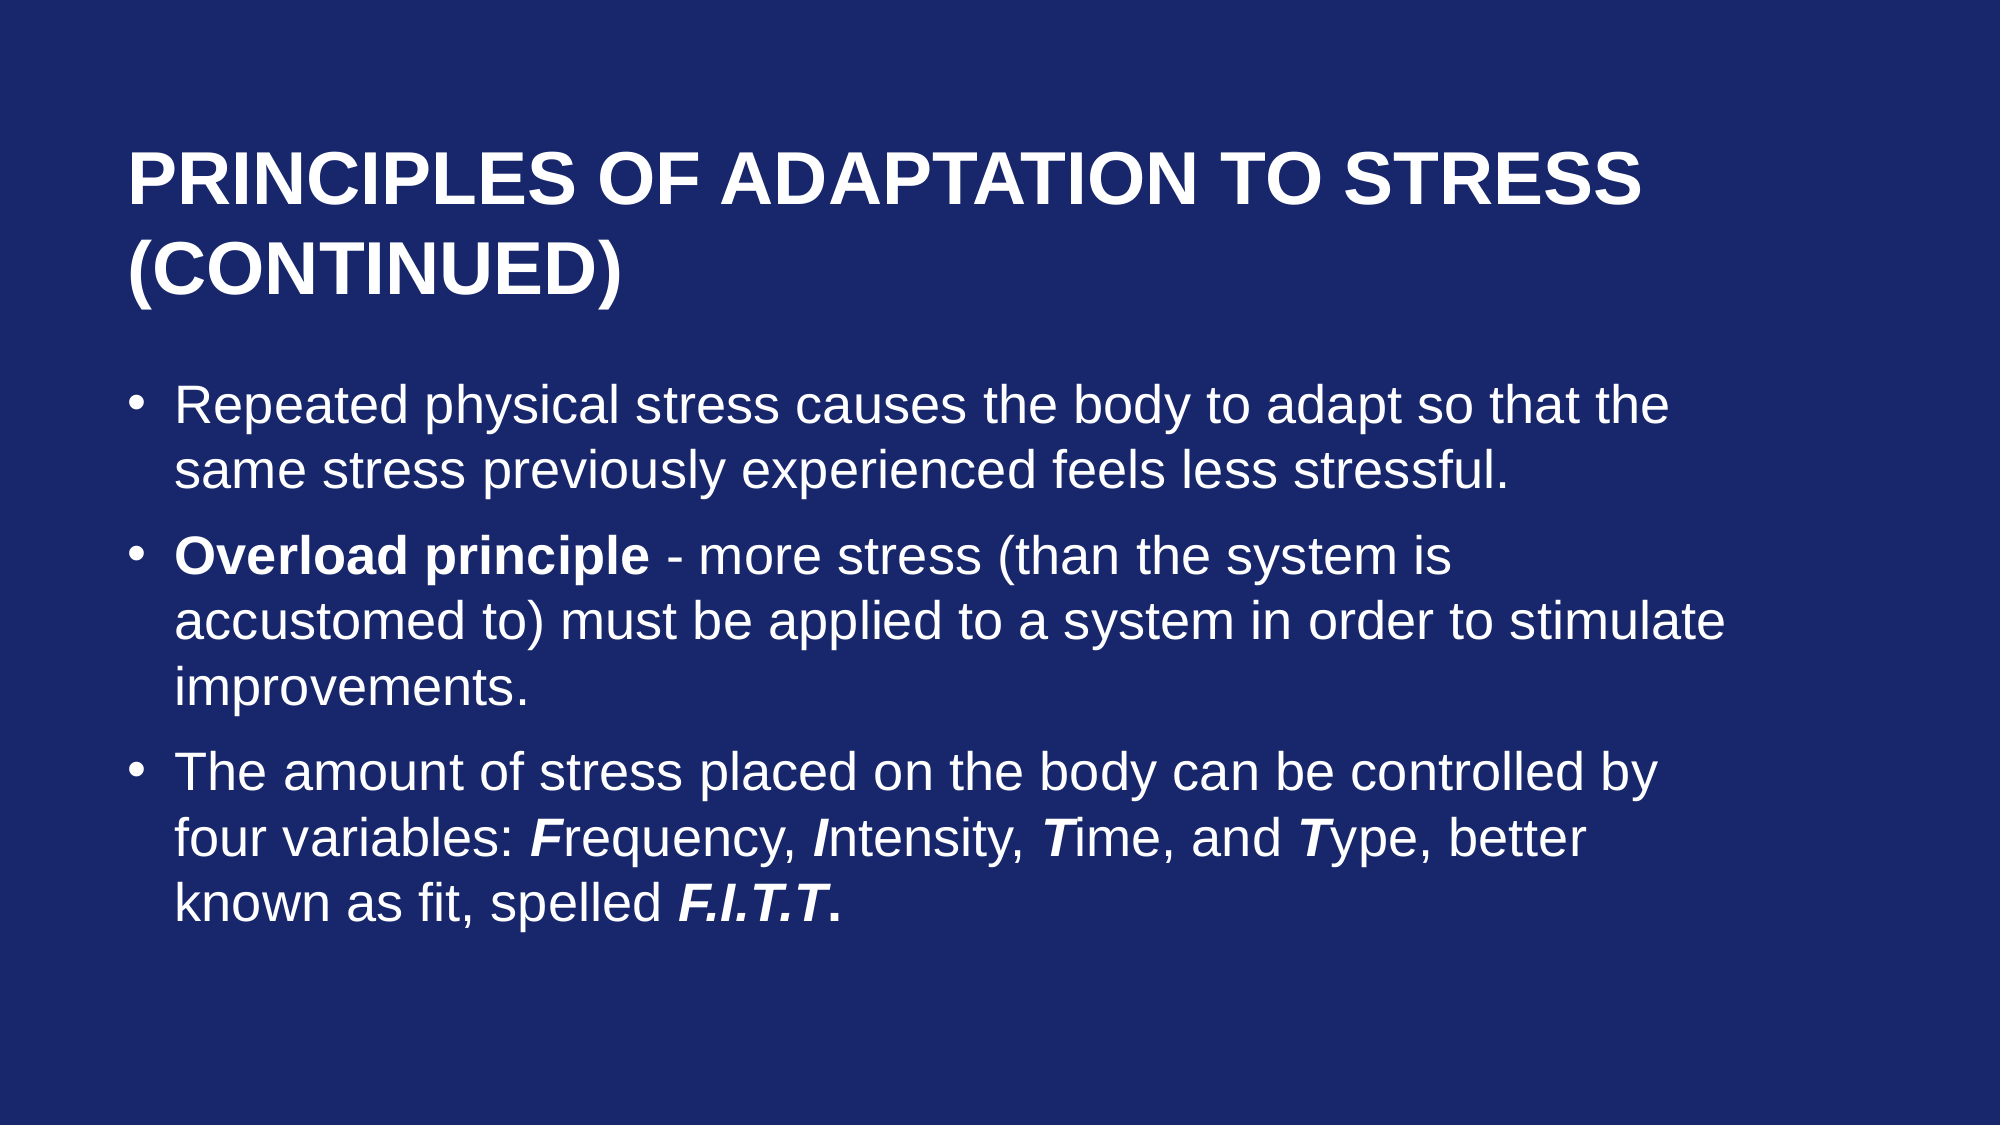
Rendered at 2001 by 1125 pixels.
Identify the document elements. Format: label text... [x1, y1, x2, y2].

title Principles of Adaptation to Stress (continued) [112, 99, 1775, 339]
list Repeated physical stress causes the body to adapt so that the same stress previously experienced feels less stressful. Overload principle - more stress (than the system is accustomed to) must be applied to a system in order to stimulate improvements. The amount of stress placed on the body can be controlled by four variables: Frequency, Intensity, Time, and Type, better known as fit, spelled F.I.T.T. [112, 351, 1775, 950]
